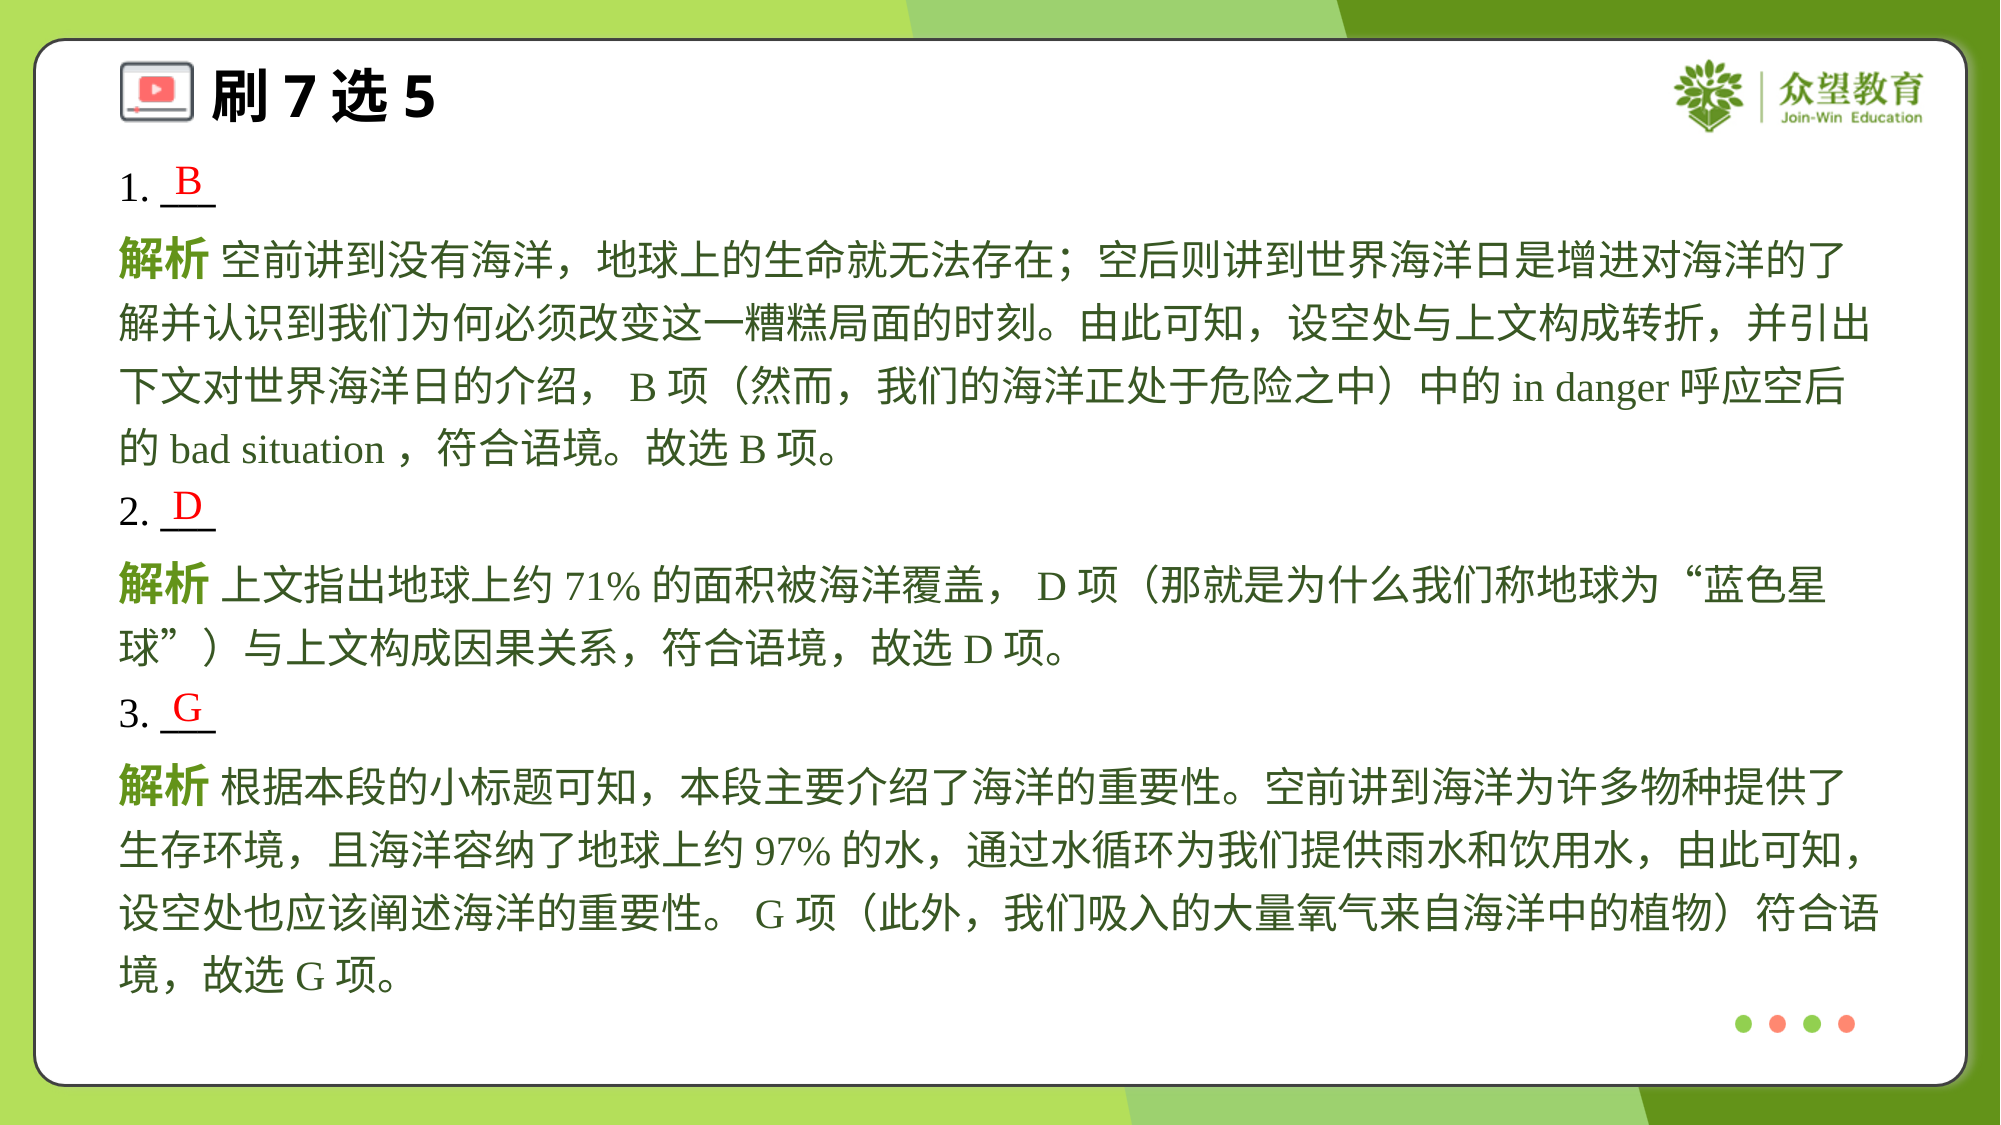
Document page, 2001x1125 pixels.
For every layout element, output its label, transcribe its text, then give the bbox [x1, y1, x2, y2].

text_box 解析 空前讲到没有海洋，地球上的生命就无法存在；空后则讲到世界海洋日是增进对海洋的了解并认识到我们为何必须改变这一糟糕局面的时刻。由此可知，设空处与上文构成转折，并引出下文对世界海洋日的介绍，B项（然而，我们的海洋正处于危险之中）中的in danger呼应空后的bad situation，符合语境。故选B项。 [118, 215, 1883, 467]
text_box G [167, 667, 208, 725]
text_box 解析 上文指出地球上约71%的面积被海洋覆盖，D项（那就是为什么我们称地球为“蓝色星球”）与上文构成因果关系，符合语境，故选D项。 [118, 540, 1883, 668]
text_box 3. ___ [118, 673, 1883, 731]
text_box B [170, 140, 208, 199]
picture [0, 0, 2000, 1125]
text_box 2. ___ [118, 471, 1883, 529]
text_box D [167, 464, 208, 523]
text_box 1. ___ [118, 146, 1883, 204]
text_box 解析 根据本段的小标题可知，本段主要介绍了海洋的重要性。空前讲到海洋为许多物种提供了生存环境，且海洋容纳了地球上约97%的水，通过水循环为我们提供雨水和饮用水，由此可知，设空处也应该阐述海洋的重要性。G项（此外，我们吸入的大量氧气来自海洋中的植物）符合语境，故选G项。 [118, 742, 1883, 995]
